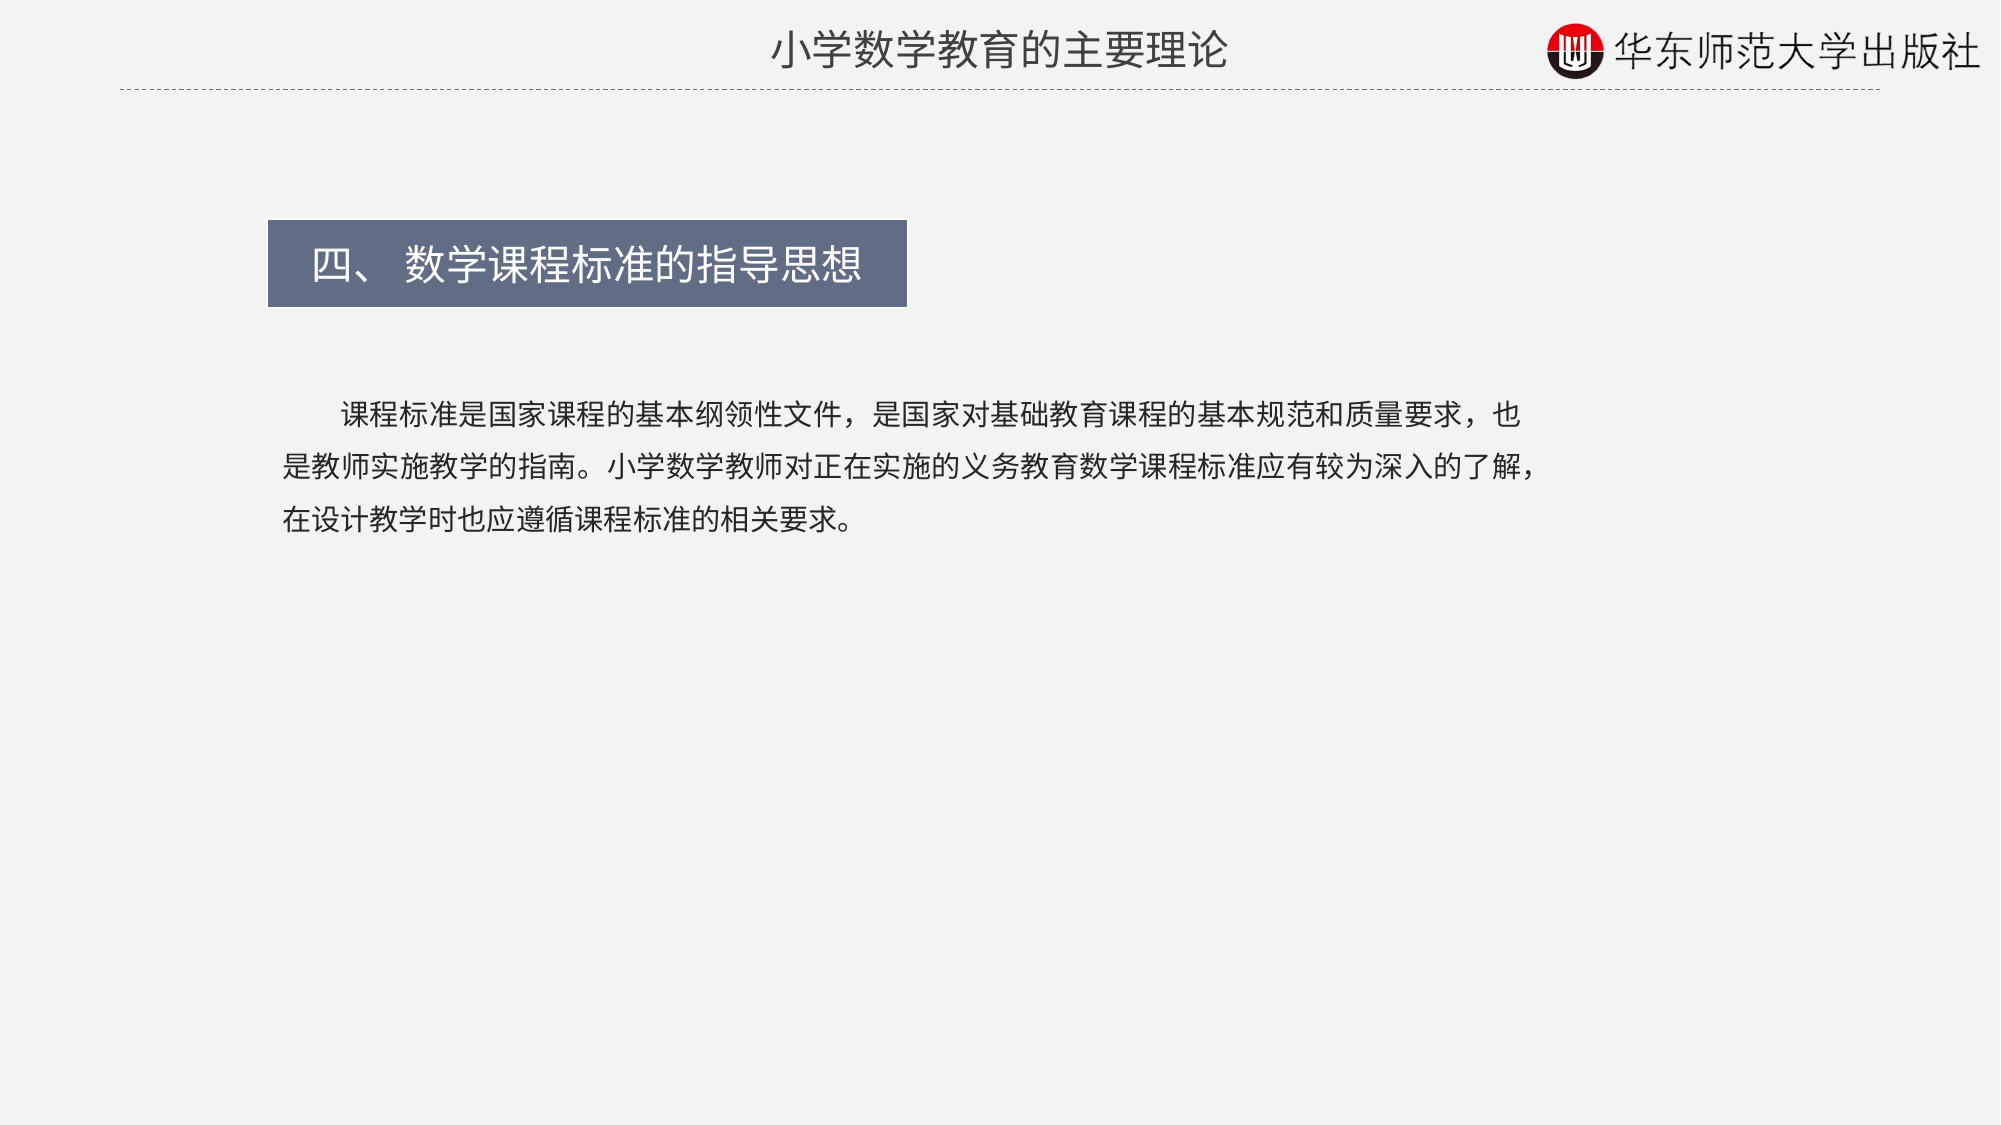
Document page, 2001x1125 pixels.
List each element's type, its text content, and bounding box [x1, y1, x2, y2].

text_box 课程标准是国家课程的基本纲领性文件，是国家对基础教育课程的基本规范和质量要求，也是教师实施教学的指南。小学数学教师对正在实施的义务教育数学课程标准应有较为深入的了解，在设计教学时也应遵循课程标准的相关要求。 [267, 372, 1537, 544]
text_box 小学数学教育的主要理论 [680, 23, 1320, 74]
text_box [1536, 13, 1989, 83]
text_box 四、 数学课程标准的指导思想 [266, 218, 909, 309]
